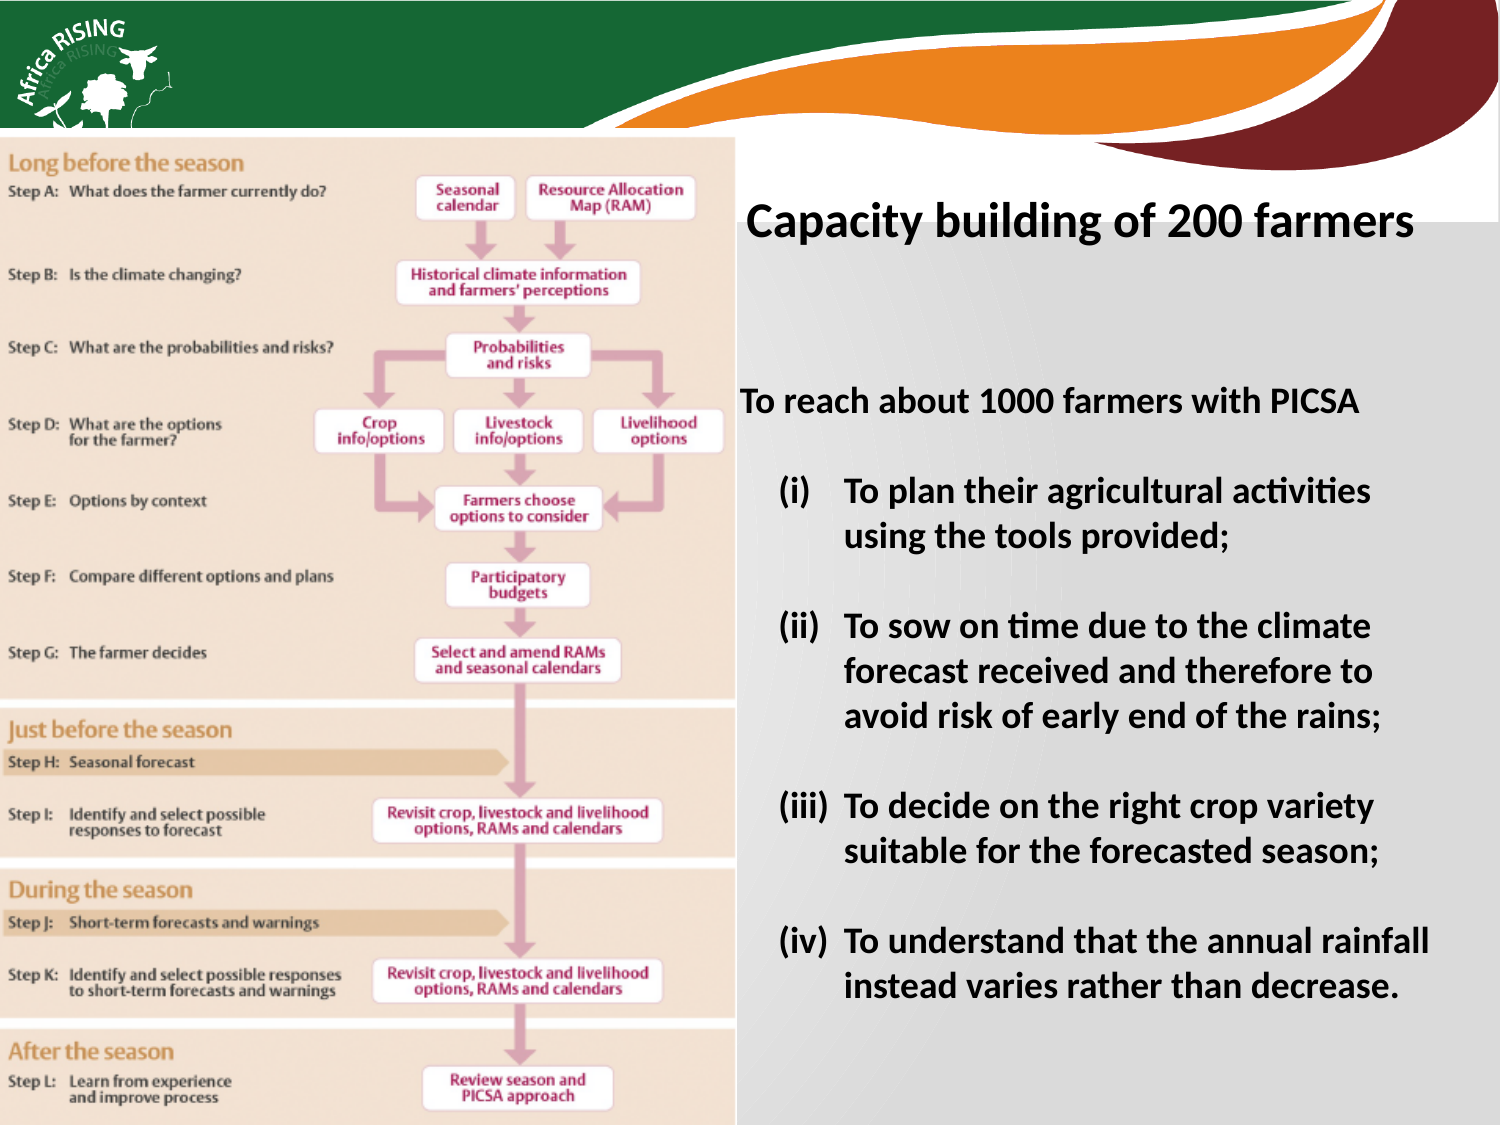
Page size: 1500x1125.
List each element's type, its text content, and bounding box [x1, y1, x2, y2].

text_box Capacity building of 200 farmers [748, 180, 1432, 255]
picture [0, 0, 1499, 1125]
text_box To plan their agricultural activities using the tools provided; To sow on time due to the climate forecast received and therefore to avoid risk of early end of the rains; To decide on the right crop variety suitable for the forecasted season; To understand that the annual rainfall instead varies rather than decrease. [763, 458, 1476, 1013]
text_box To reach about 1000 farmers with PICSA [748, 369, 1439, 429]
